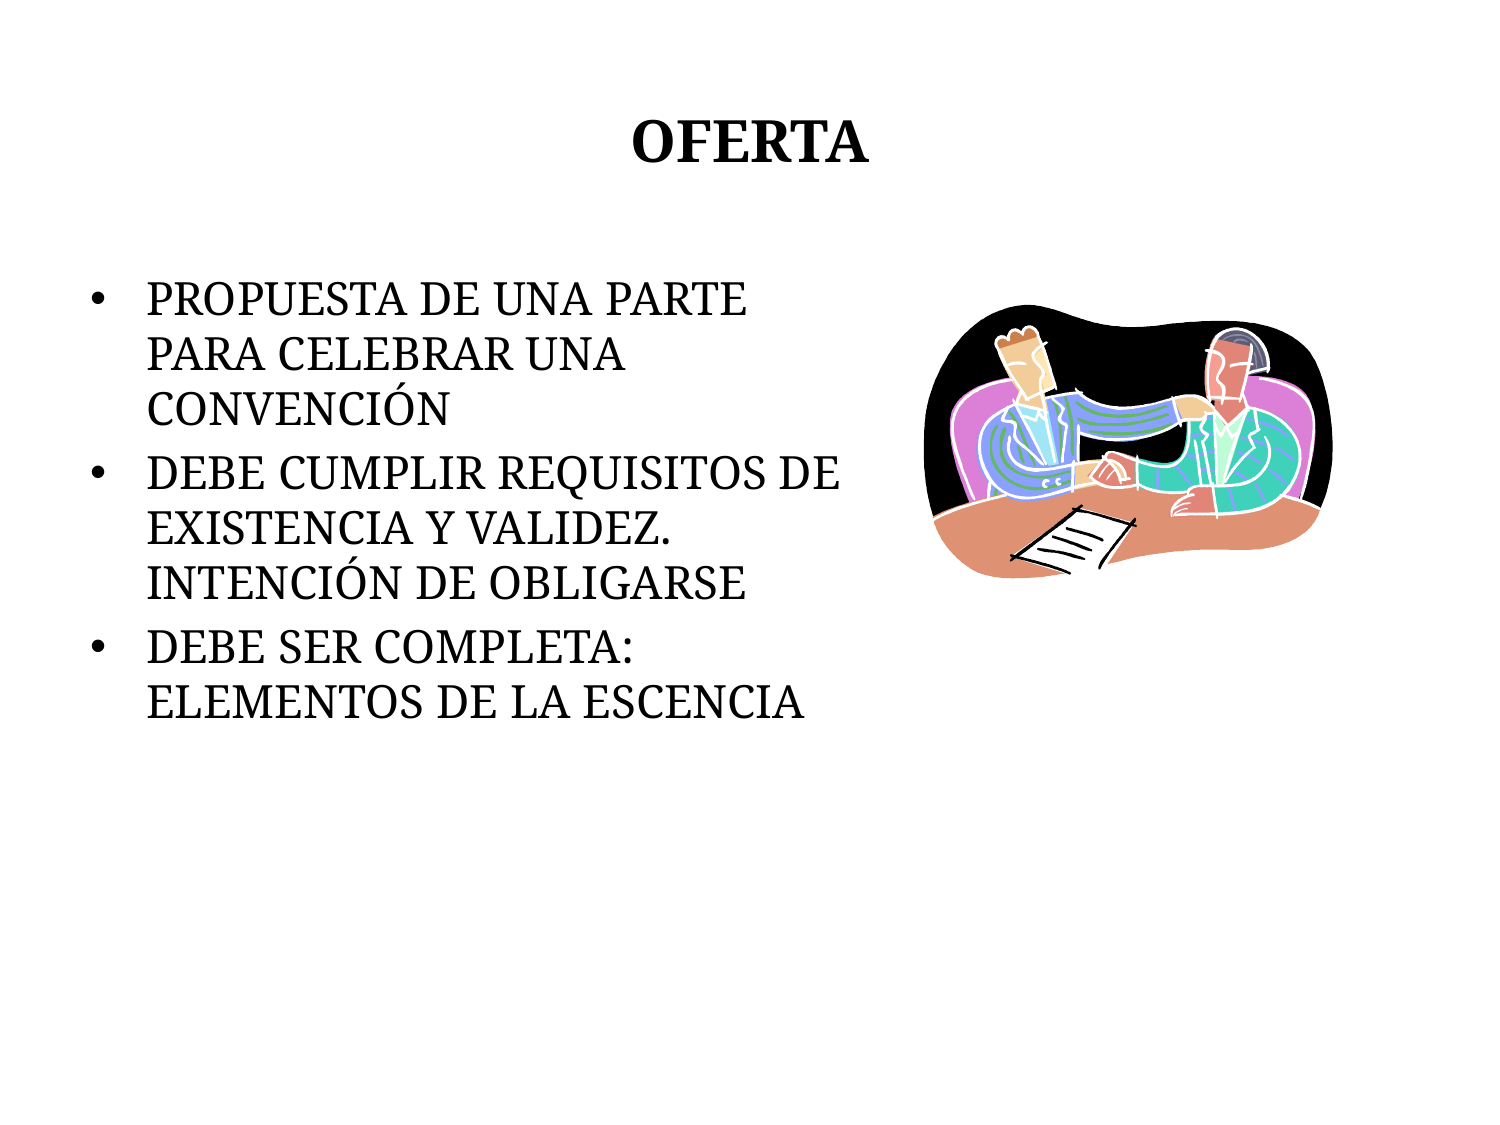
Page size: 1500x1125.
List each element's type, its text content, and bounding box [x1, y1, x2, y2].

title OFERTA [75, 45, 1425, 233]
list PROPUESTA DE UNA PARTE PARA CELEBRAR UNA CONVENCIÓN DEBE CUMPLIR REQUISITOS DE EXISTENCIA Y VALIDEZ. INTENCIÓN DE OBLIGARSE DEBE SER COMPLETA: ELEMENTOS DE LA ESCENCIA [75, 262, 875, 1005]
picture [918, 299, 1338, 584]
